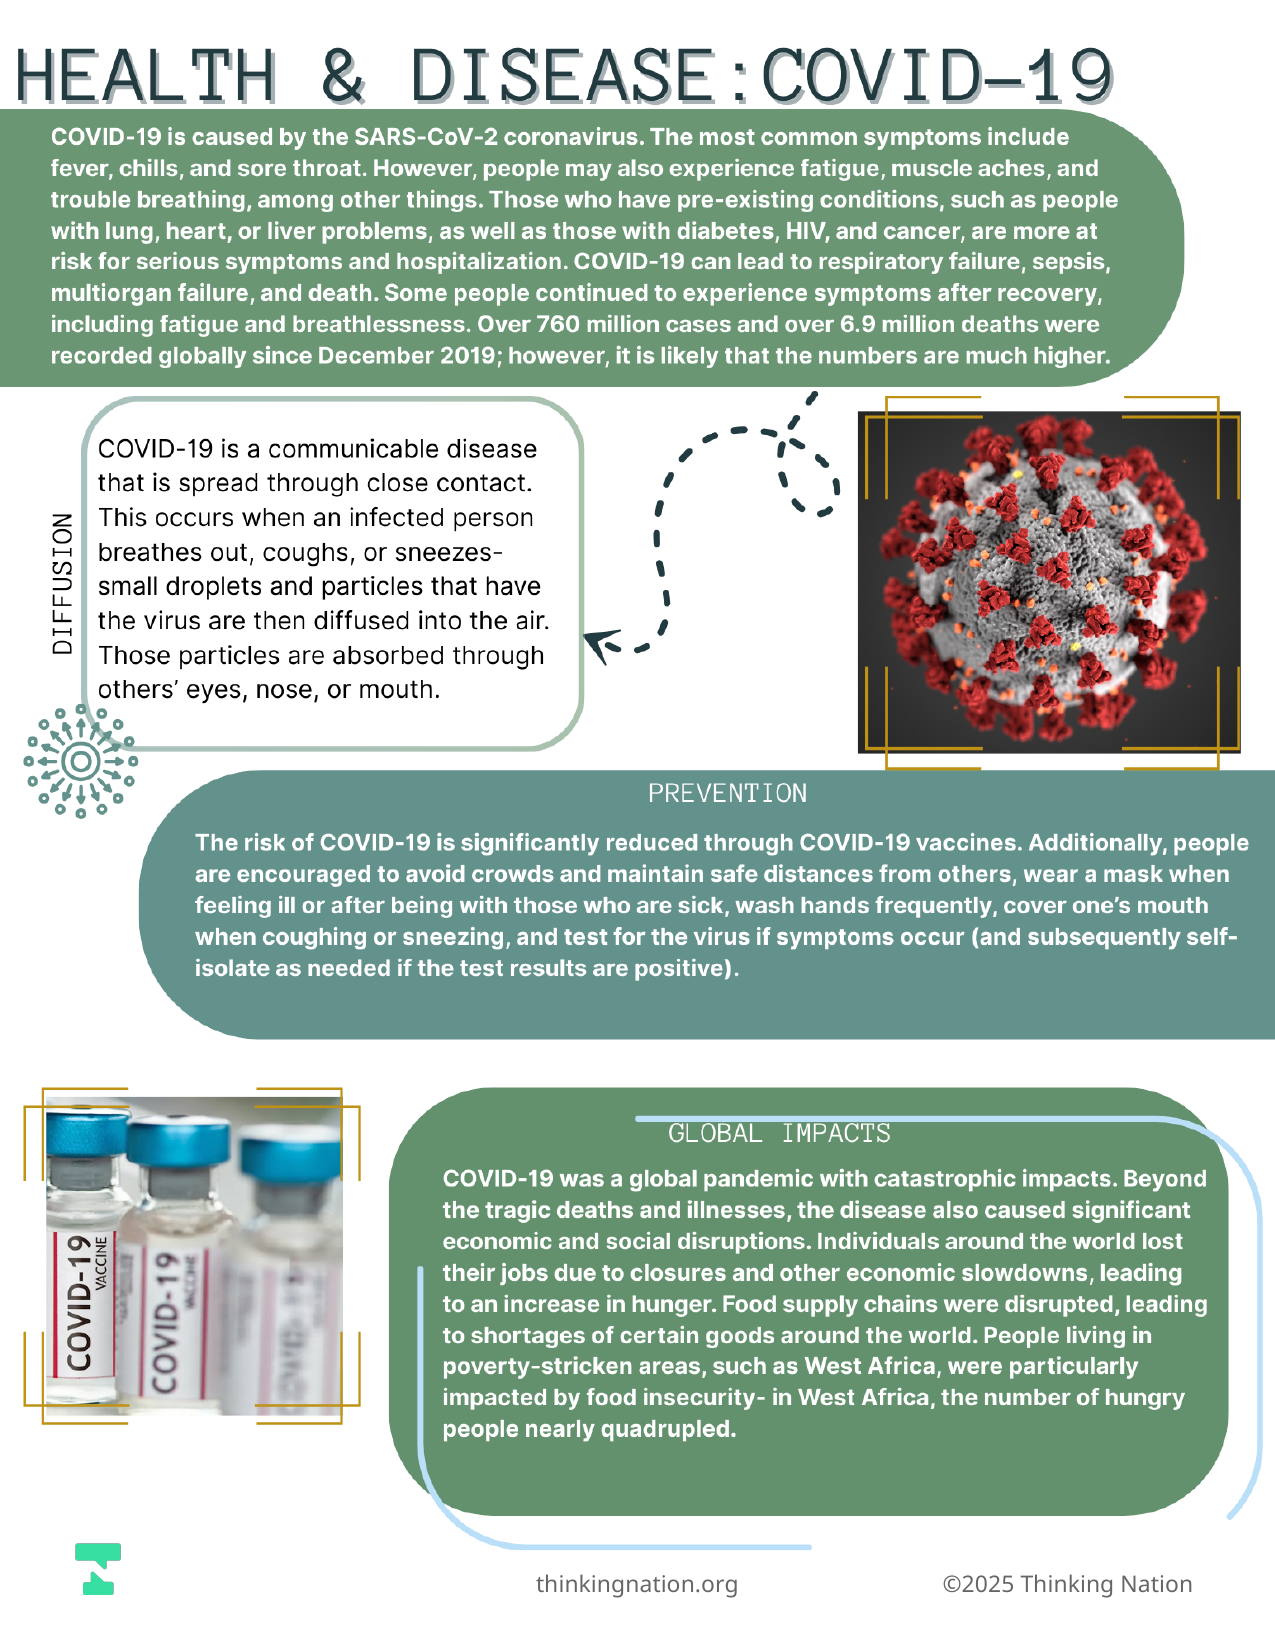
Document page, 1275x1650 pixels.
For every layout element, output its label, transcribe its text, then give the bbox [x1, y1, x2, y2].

text_box ©2025 Thinking Nation [907, 1553, 1210, 1605]
text_box thinkingnation.org [486, 1553, 789, 1605]
picture [0, 0, 1275, 1650]
